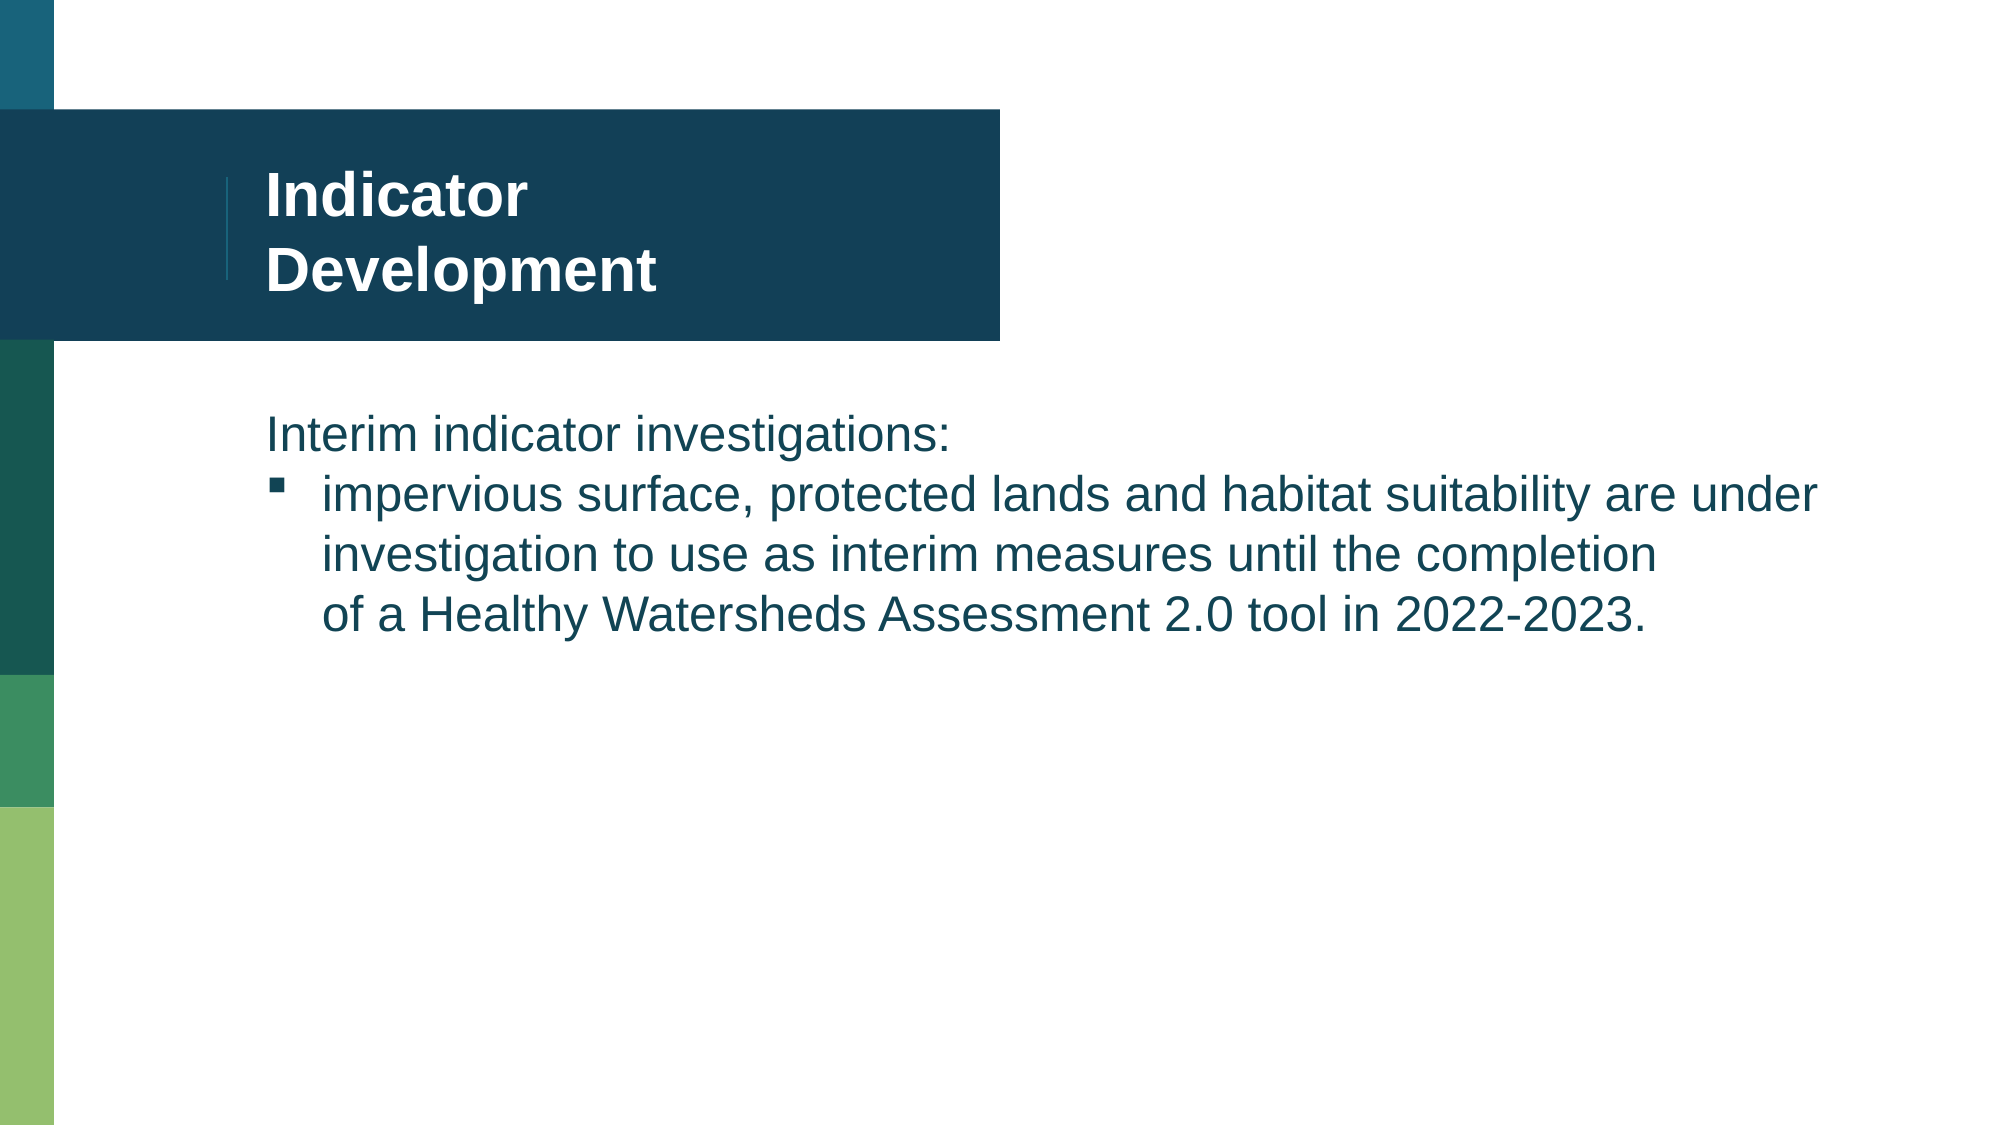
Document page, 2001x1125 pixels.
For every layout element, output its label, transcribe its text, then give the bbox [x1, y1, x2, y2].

list Interim indicator investigations: impervious surface, protected lands and habitat suitability are under investigation to use as interim measures until the completion of a Healthy Watersheds Assessment 2.0 tool in 2022-2023. [250, 386, 1900, 1078]
title Indicator Development [250, 116, 953, 342]
